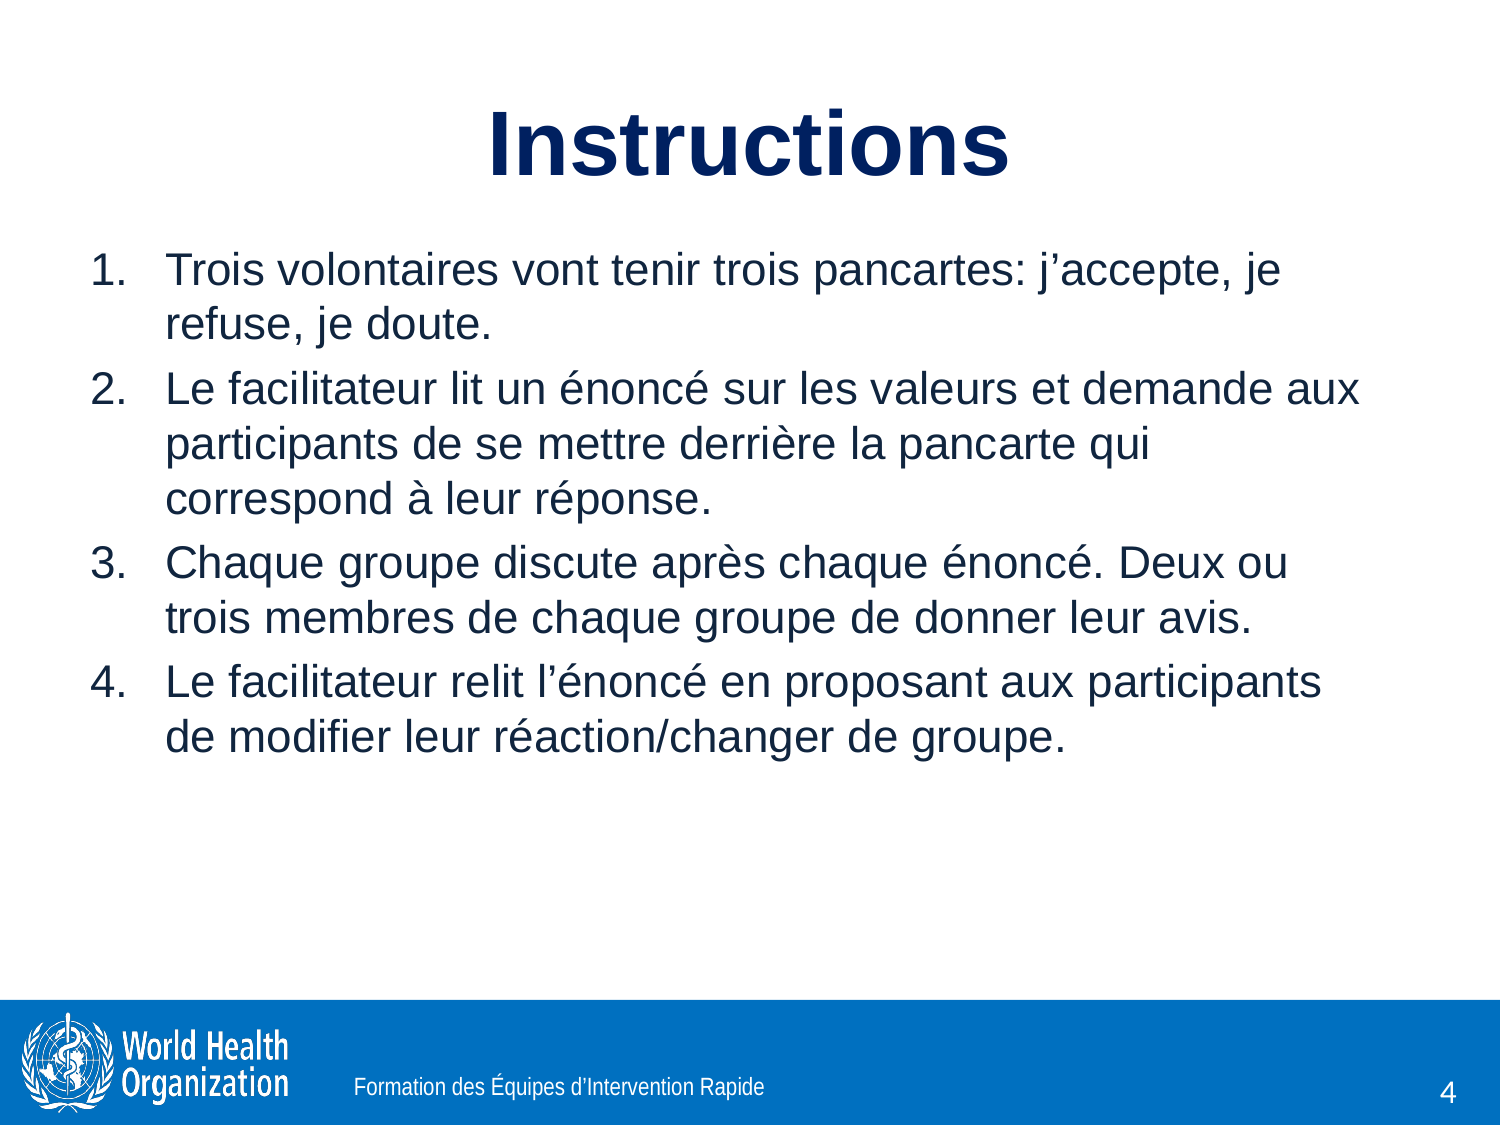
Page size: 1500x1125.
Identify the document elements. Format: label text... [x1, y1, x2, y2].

picture [21, 1012, 288, 1113]
list Trois volontaires vont tenir trois pancartes: j’accepte, je refuse, je doute. Le facilitateur lit un énoncé sur les valeurs et demande aux participants de se mettre derrière la pancarte qui correspond à leur réponse. Chaque groupe discute après chaque énoncé. Deux ou trois membres de chaque groupe de donner leur avis. Le facilitateur relit l’énoncé en proposant aux participants de modifier leur réaction/changer de groupe. [75, 231, 1388, 975]
title Instructions [75, 45, 1425, 233]
